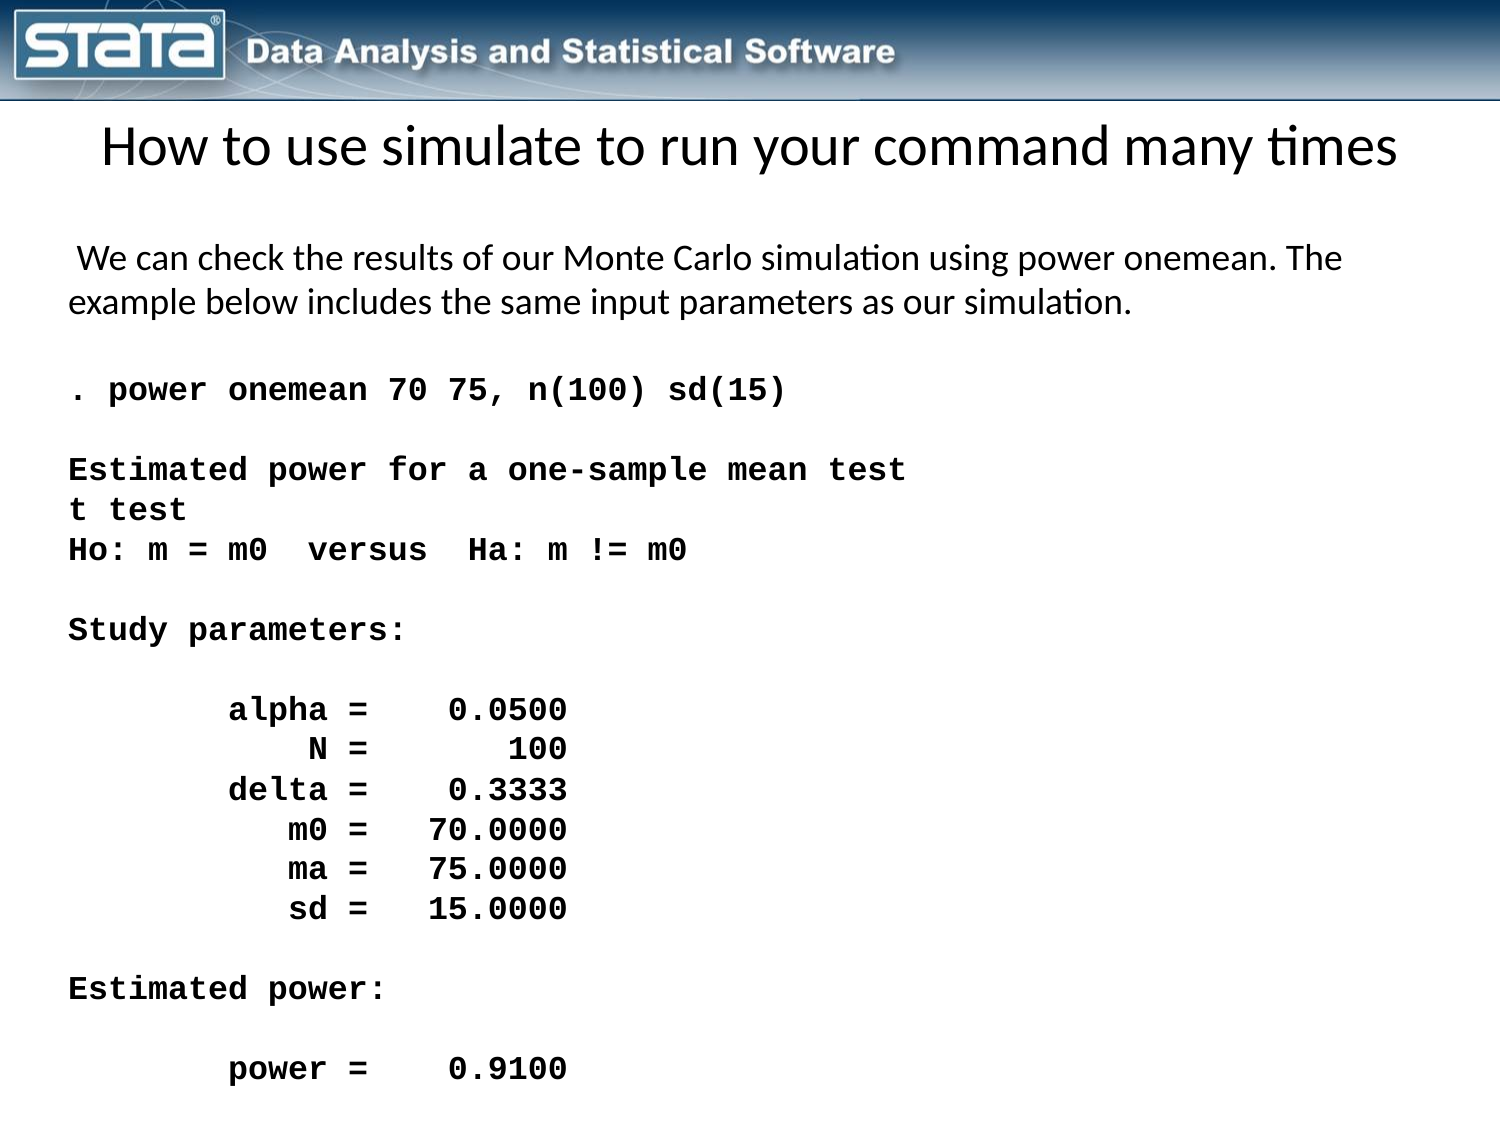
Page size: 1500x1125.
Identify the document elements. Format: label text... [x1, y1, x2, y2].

picture [0, 0, 1500, 99]
text_box How to use simulate to run your command many times [0, 99, 1500, 185]
list We can check the results of our Monte Carlo simulation using power onemean. The example below includes the same input parameters as our simulation. . power onemean 70 75, n(100) sd(15) Estimated power for a one-sample mean test t test Ho: m = m0 versus Ha: m != m0 Study parameters: alpha = 0.0500 N = 100 delta = 0.3333 m0 = 70.0000 ma = 75.0000 sd = 15.0000 Estimated power: power = 0.9100 [53, 224, 1447, 1088]
